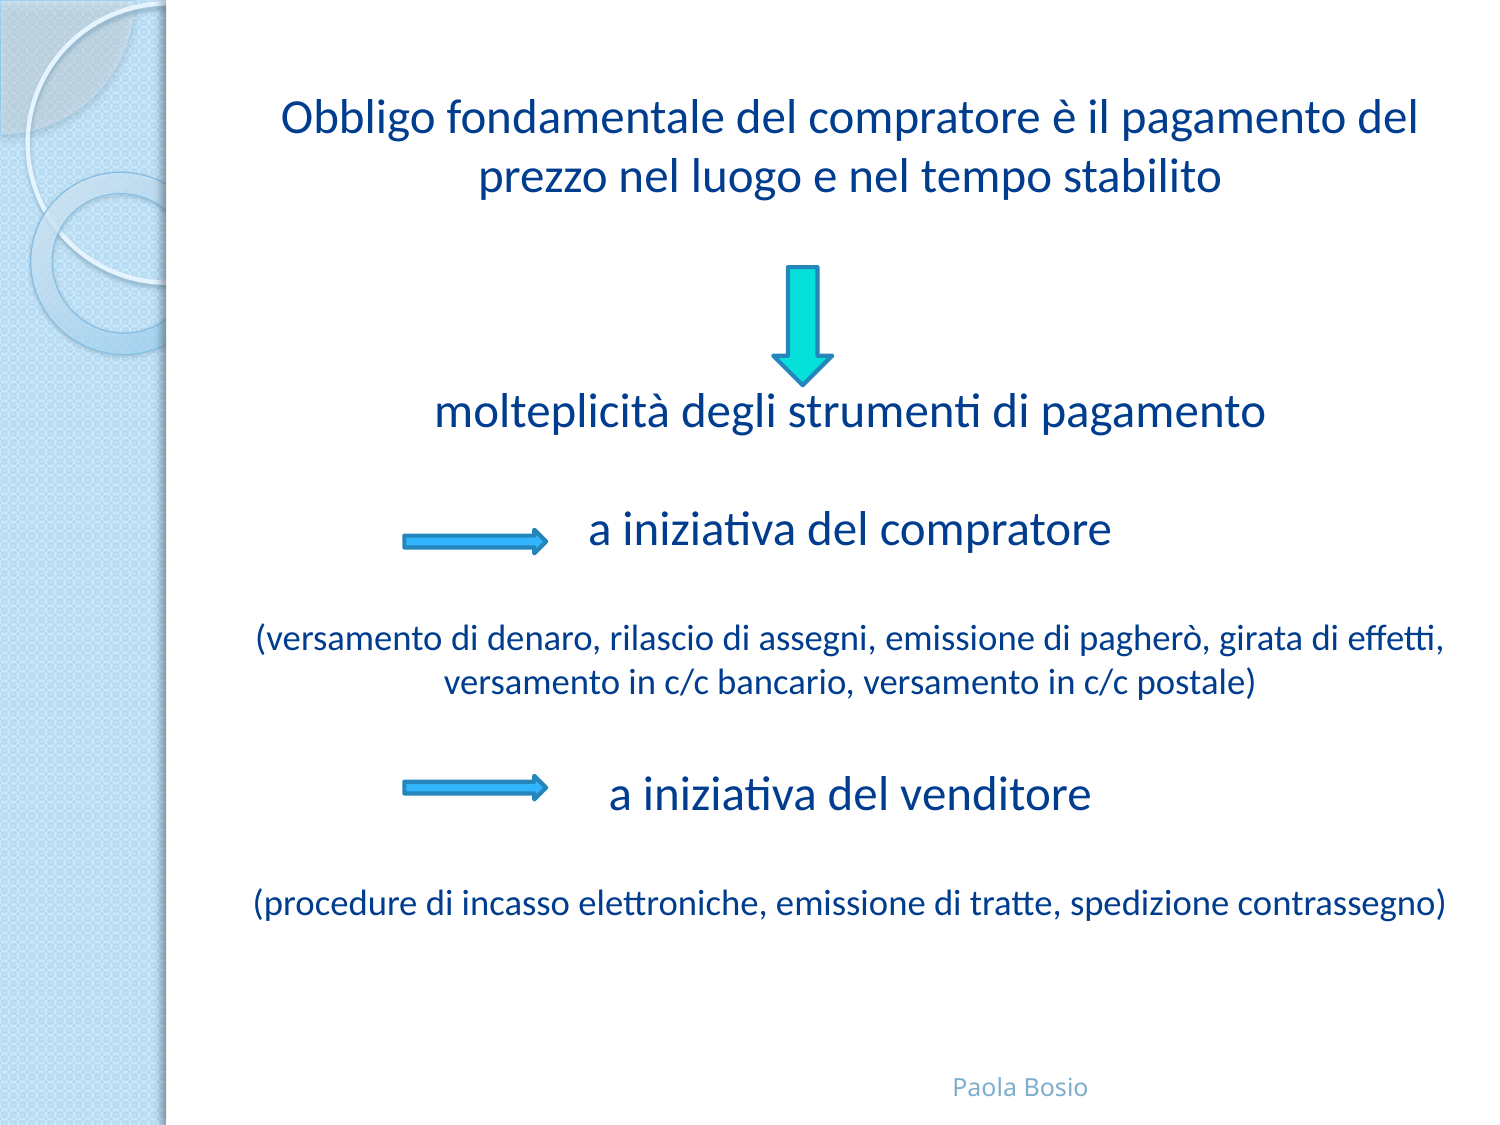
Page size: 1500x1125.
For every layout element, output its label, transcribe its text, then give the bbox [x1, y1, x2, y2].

title Obbligo fondamentale del compratore è il pagamento del prezzo nel luogo e nel tempo stabilito molteplicità degli strumenti di pagamento a iniziativa del compratore (versamento di denaro, rilascio di assegni, emissione di pagherò, girata di effetti, versamento in c/c bancario, versamento in c/c postale) a iniziativa del venditore (procedure di incasso elettroniche, emissione di tratte, spedizione contrassegno) [235, 66, 1466, 1059]
text_box [771, 265, 835, 388]
footer Paola Bosio [937, 1034, 1413, 1113]
text_box [402, 527, 549, 556]
text_box [402, 773, 549, 802]
